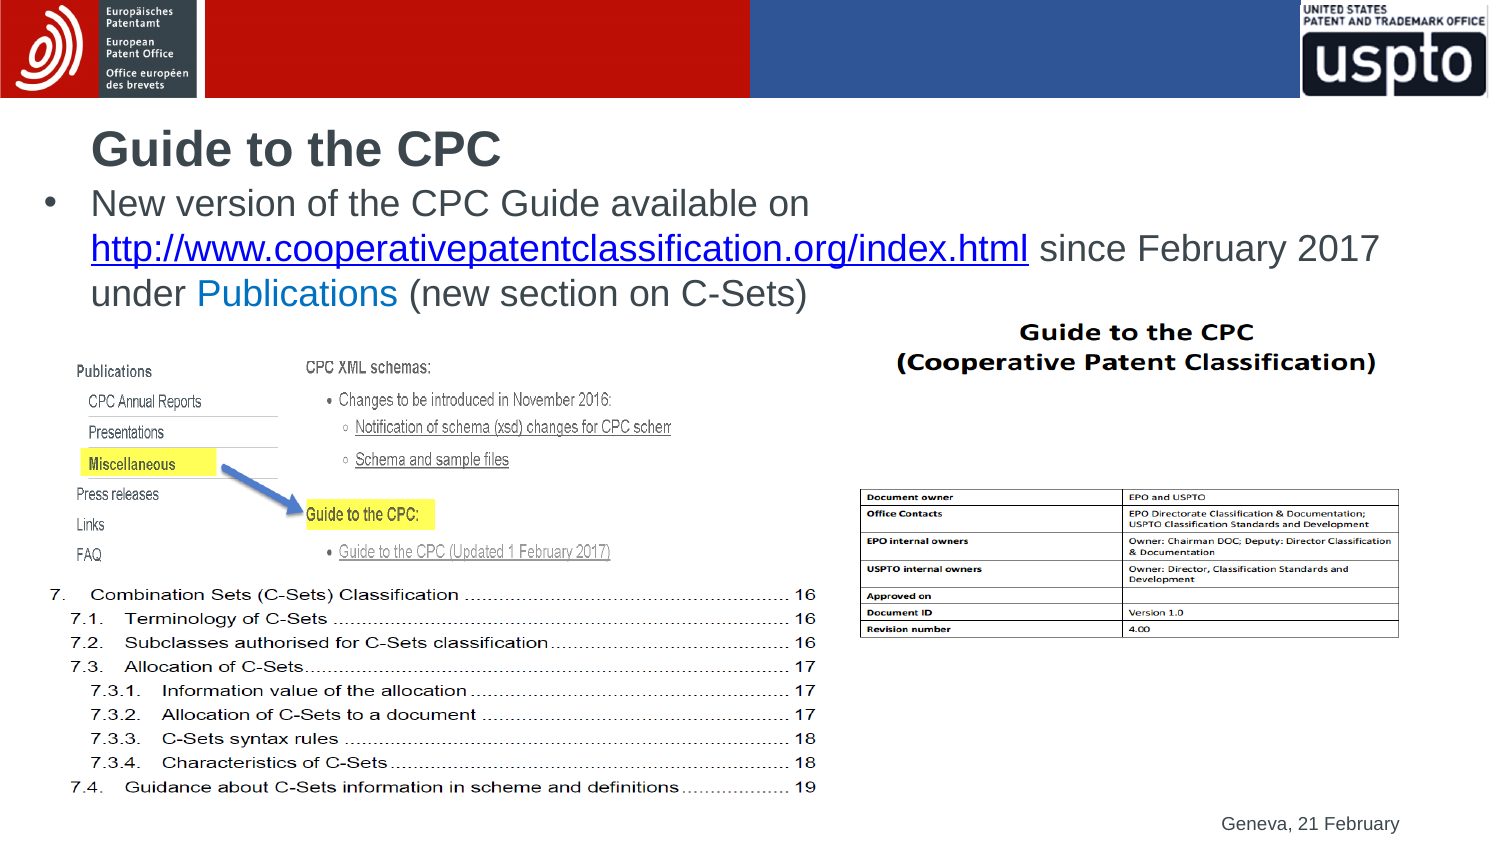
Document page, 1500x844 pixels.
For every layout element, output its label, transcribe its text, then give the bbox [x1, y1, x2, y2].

picture [68, 361, 671, 578]
picture [0, 0, 1489, 98]
text_box Guide to the CPC [0, 67, 854, 177]
text_box New version of the CPC Guide available on http://www.cooperativepatentclassification.org/index.html since February 2017 under Publications (new section on C-Sets) [43, 179, 1478, 844]
picture [43, 280, 1443, 803]
